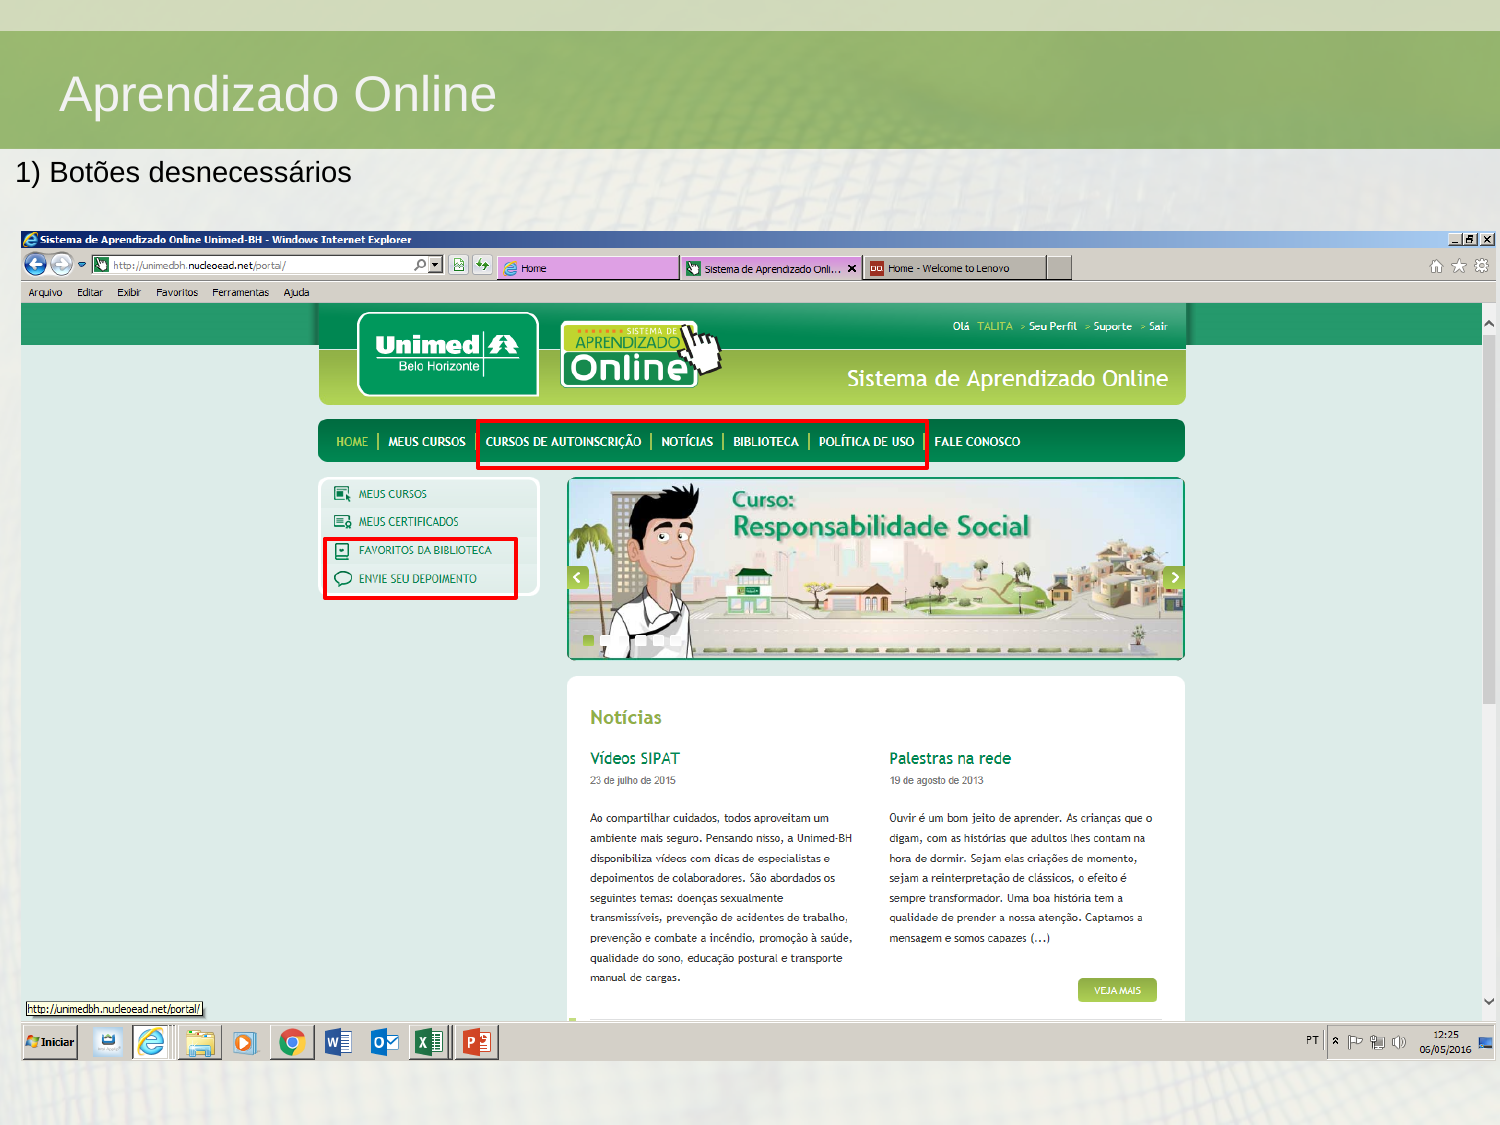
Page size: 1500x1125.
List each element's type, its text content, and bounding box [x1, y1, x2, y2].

picture [21, 231, 1497, 1062]
text_box 1) Botões desnecessários [0, 145, 368, 196]
text_box Aprendizado Online [44, 54, 513, 130]
